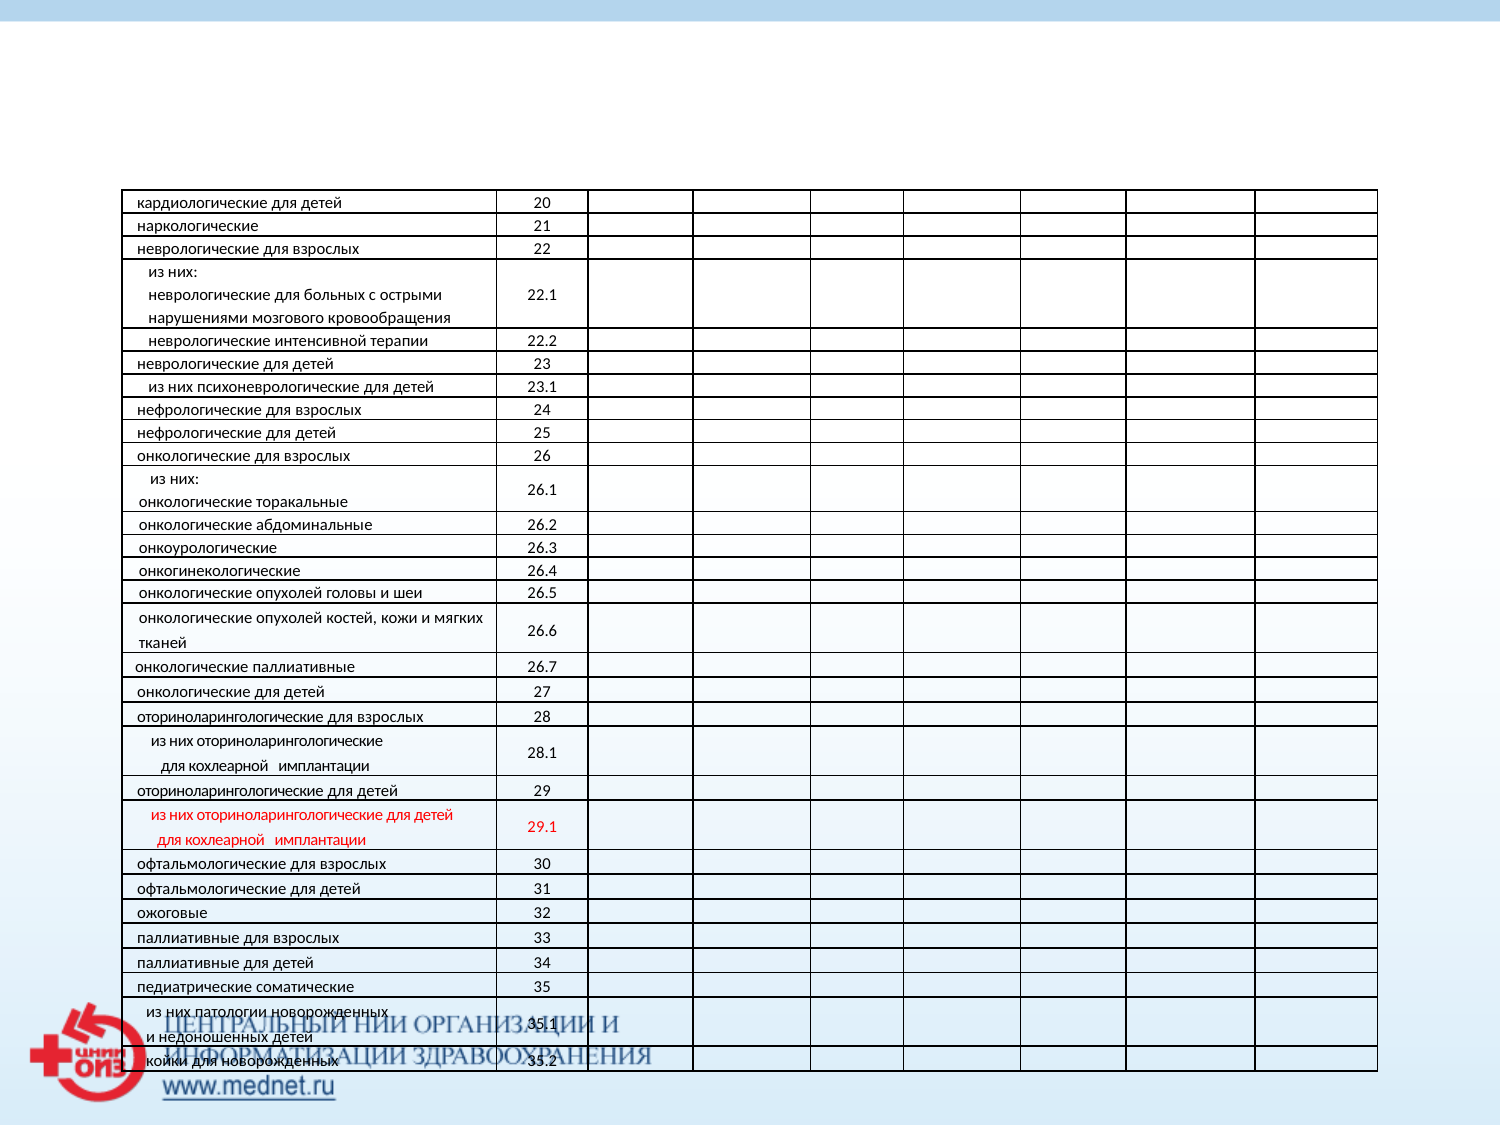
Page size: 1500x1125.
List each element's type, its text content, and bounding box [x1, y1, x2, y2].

table_cell из них: онкологические торакальные [123, 466, 496, 511]
table_cell [1256, 237, 1377, 258]
table_cell [1256, 466, 1377, 511]
table_header [1256, 191, 1377, 212]
table_cell [1021, 727, 1125, 775]
table_cell [694, 604, 810, 652]
table_cell [1256, 1047, 1377, 1070]
table_cell [811, 214, 903, 235]
table_cell [694, 558, 810, 579]
table_cell [811, 237, 903, 258]
table_cell онкогинекологические [123, 558, 496, 579]
table_cell [1127, 924, 1254, 947]
table_cell [1256, 900, 1377, 922]
table_cell [904, 443, 1020, 465]
table_cell [811, 420, 903, 442]
table_cell 31 [497, 875, 587, 898]
table_cell 22 [497, 237, 587, 258]
table_cell 34 [497, 949, 587, 972]
table_cell [904, 678, 1020, 701]
table_cell [811, 776, 903, 799]
table_cell [694, 535, 810, 556]
table_cell [1256, 260, 1377, 327]
table_cell 35.2 [497, 1047, 587, 1070]
table_cell [811, 352, 903, 373]
table_cell [1127, 998, 1254, 1045]
table_cell [1127, 443, 1254, 465]
table_cell [694, 678, 810, 701]
table_cell 35.1 [497, 998, 587, 1045]
table_cell [1256, 352, 1377, 373]
table_cell [811, 998, 903, 1045]
table_cell [694, 776, 810, 799]
table_cell [904, 214, 1020, 235]
table_cell [589, 653, 692, 676]
table_cell [694, 949, 810, 972]
table_cell [694, 420, 810, 442]
table_cell [589, 924, 692, 947]
table_cell оториноларингологические для детей [123, 776, 496, 799]
table_cell [904, 949, 1020, 972]
table_cell онкологические для взрослых [123, 443, 496, 465]
table_cell [589, 604, 692, 652]
table_cell [904, 260, 1020, 327]
table_cell [589, 352, 692, 373]
table_cell [694, 329, 810, 350]
table_header [1021, 191, 1125, 212]
table_cell [811, 558, 903, 579]
table_cell [589, 535, 692, 556]
table_cell [1021, 924, 1125, 947]
table_cell [1021, 535, 1125, 556]
table_cell онкологические опухолей головы и шеи [123, 581, 496, 602]
table_cell 32 [497, 900, 587, 922]
table_cell [1256, 581, 1377, 602]
table_cell [694, 214, 810, 235]
table_cell из них оториноларингологические для детей для кохлеарной имплантации [123, 801, 496, 849]
table_cell [694, 375, 810, 396]
table_cell [904, 512, 1020, 534]
table_cell 22.1 [497, 260, 587, 327]
table_cell [589, 398, 692, 419]
table_cell [904, 973, 1020, 996]
table_cell [811, 375, 903, 396]
table_cell [904, 850, 1020, 873]
table_cell 27 [497, 678, 587, 701]
table_cell [589, 973, 692, 996]
table_cell [811, 443, 903, 465]
table_cell 21 [497, 214, 587, 235]
table_cell [904, 237, 1020, 258]
table_cell онкологические опухолей костей, кожи и мягких тканей [123, 604, 496, 652]
table_cell [1127, 535, 1254, 556]
table_cell нефрологические для взрослых [123, 398, 496, 419]
table_cell [811, 260, 903, 327]
table_cell [694, 850, 810, 873]
table_cell [589, 998, 692, 1045]
table_cell [694, 237, 810, 258]
table_cell неврологические интенсивной терапии [123, 329, 496, 350]
table_cell [1256, 214, 1377, 235]
table_cell [904, 998, 1020, 1045]
table_cell [694, 653, 810, 676]
table_cell [1127, 558, 1254, 579]
table_cell [811, 512, 903, 534]
table_cell [589, 703, 692, 725]
table_cell [694, 801, 810, 849]
table_cell [589, 375, 692, 396]
table_cell [904, 727, 1020, 775]
table_cell [1256, 678, 1377, 701]
table_cell койки для новорожденных [123, 1047, 496, 1070]
table_cell [1256, 776, 1377, 799]
table_cell [1021, 420, 1125, 442]
table_cell [589, 329, 692, 350]
table_cell 23 [497, 352, 587, 373]
table_cell [811, 727, 903, 775]
table_cell [1021, 801, 1125, 849]
table_cell [1256, 535, 1377, 556]
table_cell [1127, 949, 1254, 972]
table_cell [694, 1047, 810, 1070]
table_cell 23.1 [497, 375, 587, 396]
table_cell [1127, 375, 1254, 396]
table_cell [811, 900, 903, 922]
table_cell из них оториноларингологические для кохлеарной имплантации [123, 727, 496, 775]
table_cell [1127, 214, 1254, 235]
table_cell [904, 535, 1020, 556]
table_cell [1021, 850, 1125, 873]
table_cell офтальмологические для взрослых [123, 850, 496, 873]
table_cell [589, 727, 692, 775]
table_cell [694, 973, 810, 996]
table_cell [1127, 604, 1254, 652]
table_cell [1127, 875, 1254, 898]
table_cell неврологические для взрослых [123, 237, 496, 258]
table_cell [904, 420, 1020, 442]
table_cell [589, 214, 692, 235]
table_cell [811, 703, 903, 725]
table_cell [589, 776, 692, 799]
table_cell 28.1 [497, 727, 587, 775]
table_cell из них патологии новорожденных и недоношенных детей [123, 998, 496, 1045]
table_cell [1256, 998, 1377, 1045]
table_cell [589, 512, 692, 534]
table_cell 26.2 [497, 512, 587, 534]
table_cell 26 [497, 443, 587, 465]
table_cell онкоурологические [123, 535, 496, 556]
table_cell [1021, 998, 1125, 1045]
table_cell [811, 949, 903, 972]
table_cell [904, 604, 1020, 652]
table_cell [1021, 398, 1125, 419]
table_cell [811, 604, 903, 652]
table_cell [904, 375, 1020, 396]
table_cell [1127, 237, 1254, 258]
table_cell [1021, 352, 1125, 373]
table_cell паллиативные для взрослых [123, 924, 496, 947]
table_cell 24 [497, 398, 587, 419]
table_cell оториноларингологические для взрослых [123, 703, 496, 725]
table_cell [1127, 973, 1254, 996]
table_cell [1256, 375, 1377, 396]
table_cell [1256, 949, 1377, 972]
table_cell [1127, 352, 1254, 373]
table_cell 26.6 [497, 604, 587, 652]
table_cell [1256, 653, 1377, 676]
table_header [811, 191, 903, 212]
table_cell [694, 727, 810, 775]
table_cell [1021, 776, 1125, 799]
table_header [1127, 191, 1254, 212]
table_cell [904, 776, 1020, 799]
table_cell [904, 398, 1020, 419]
table_cell [1256, 727, 1377, 775]
table_cell 22.2 [497, 329, 587, 350]
table_cell [1021, 604, 1125, 652]
table_cell [1021, 329, 1125, 350]
table_cell неврологические для детей [123, 352, 496, 373]
table_cell [1256, 924, 1377, 947]
table_cell 26.7 [497, 653, 587, 676]
table_cell [1127, 776, 1254, 799]
table_cell [589, 678, 692, 701]
table_cell [694, 924, 810, 947]
table_cell [1256, 398, 1377, 419]
table_cell офтальмологические для детей [123, 875, 496, 898]
table_cell онкологические паллиативные [123, 653, 496, 676]
table_cell [1021, 900, 1125, 922]
table_cell [811, 398, 903, 419]
table_cell [811, 801, 903, 849]
table_cell [1021, 973, 1125, 996]
table_cell [904, 801, 1020, 849]
table_cell [904, 703, 1020, 725]
table_cell [694, 352, 810, 373]
table_cell [1021, 653, 1125, 676]
table_cell [694, 703, 810, 725]
table_cell 25 [497, 420, 587, 442]
table_cell [1127, 398, 1254, 419]
table_cell [1256, 558, 1377, 579]
table_cell [904, 653, 1020, 676]
table_cell [1127, 512, 1254, 534]
table_cell [1127, 1047, 1254, 1070]
table_cell [589, 237, 692, 258]
table_cell [1127, 466, 1254, 511]
table_cell [589, 875, 692, 898]
table_cell [1256, 512, 1377, 534]
table_cell [589, 260, 692, 327]
table_cell [811, 973, 903, 996]
table_cell онкологические для детей [123, 678, 496, 701]
table_cell [1127, 850, 1254, 873]
table_cell [1256, 443, 1377, 465]
table_cell 29 [497, 776, 587, 799]
table_cell [1021, 581, 1125, 602]
table_cell [694, 900, 810, 922]
table_cell 29.1 [497, 801, 587, 849]
table_cell [904, 900, 1020, 922]
table_cell [904, 352, 1020, 373]
table_cell [589, 801, 692, 849]
table_cell [589, 466, 692, 511]
table_cell [589, 1047, 692, 1070]
table_cell 26.4 [497, 558, 587, 579]
table_cell [1021, 375, 1125, 396]
table_cell [811, 581, 903, 602]
table_cell [694, 398, 810, 419]
table_cell 26.5 [497, 581, 587, 602]
table_header [904, 191, 1020, 212]
table_cell [1256, 703, 1377, 725]
table_header [694, 191, 810, 212]
table_cell 33 [497, 924, 587, 947]
table_cell [1127, 727, 1254, 775]
table_cell [589, 949, 692, 972]
table_cell 35 [497, 973, 587, 996]
table_cell нефрологические для детей [123, 420, 496, 442]
table_cell 28 [497, 703, 587, 725]
table_cell наркологические [123, 214, 496, 235]
table_cell [589, 850, 692, 873]
table_cell [811, 924, 903, 947]
table_cell [1256, 801, 1377, 849]
table_cell [1256, 604, 1377, 652]
table_cell паллиативные для детей [123, 949, 496, 972]
table_cell [589, 558, 692, 579]
table_cell [1021, 875, 1125, 898]
table_cell [694, 875, 810, 898]
table_cell [1256, 329, 1377, 350]
table_cell [1021, 237, 1125, 258]
table_cell [1127, 581, 1254, 602]
table_header кардиологические для детей [123, 191, 496, 212]
table_cell [589, 420, 692, 442]
table_cell [1021, 678, 1125, 701]
table_cell [1127, 900, 1254, 922]
table_cell 26.1 [497, 466, 587, 511]
table_cell [1256, 973, 1377, 996]
table_cell [904, 466, 1020, 511]
table_cell [1127, 329, 1254, 350]
picture [0, 0, 1500, 1125]
table_cell [1127, 420, 1254, 442]
table_cell [1021, 949, 1125, 972]
table_cell [1021, 214, 1125, 235]
table_cell [1127, 678, 1254, 701]
table_cell [904, 558, 1020, 579]
table_cell [694, 443, 810, 465]
table_header 20 [497, 191, 587, 212]
table_cell [694, 998, 810, 1045]
table_cell [1021, 466, 1125, 511]
table_cell [811, 1047, 903, 1070]
table_cell ожоговые [123, 900, 496, 922]
table_cell [1021, 703, 1125, 725]
table_cell из них: неврологические для больных с острыми нарушениями мозгового кровообращения [123, 260, 496, 327]
table_cell 26.3 [497, 535, 587, 556]
table_cell [811, 653, 903, 676]
table_cell [811, 850, 903, 873]
table_cell [589, 581, 692, 602]
table_cell [904, 329, 1020, 350]
table_cell [1021, 558, 1125, 579]
table_cell [904, 581, 1020, 602]
table_cell [1127, 260, 1254, 327]
table_cell онкологические абдоминальные [123, 512, 496, 534]
table_cell [1021, 443, 1125, 465]
table_cell педиатрические соматические [123, 973, 496, 996]
table_header [589, 191, 692, 212]
table_cell из них психоневрологические для детей [123, 375, 496, 396]
table_cell [811, 678, 903, 701]
table_cell [811, 875, 903, 898]
table_cell [1021, 512, 1125, 534]
table_cell [694, 466, 810, 511]
table_cell [694, 260, 810, 327]
table_cell [589, 900, 692, 922]
table_cell [1127, 703, 1254, 725]
table_cell [811, 535, 903, 556]
table_cell [904, 924, 1020, 947]
table_cell [811, 466, 903, 511]
table_cell [904, 1047, 1020, 1070]
table_cell 30 [497, 850, 587, 873]
table_cell [1256, 850, 1377, 873]
table_cell [1127, 801, 1254, 849]
table_cell [1256, 875, 1377, 898]
table_cell [811, 329, 903, 350]
table_cell [694, 581, 810, 602]
table_cell [904, 875, 1020, 898]
table_cell [694, 512, 810, 534]
table_cell [1256, 420, 1377, 442]
table_cell [589, 443, 692, 465]
table_cell [1127, 653, 1254, 676]
table_cell [1021, 1047, 1125, 1070]
table_cell [1021, 260, 1125, 327]
